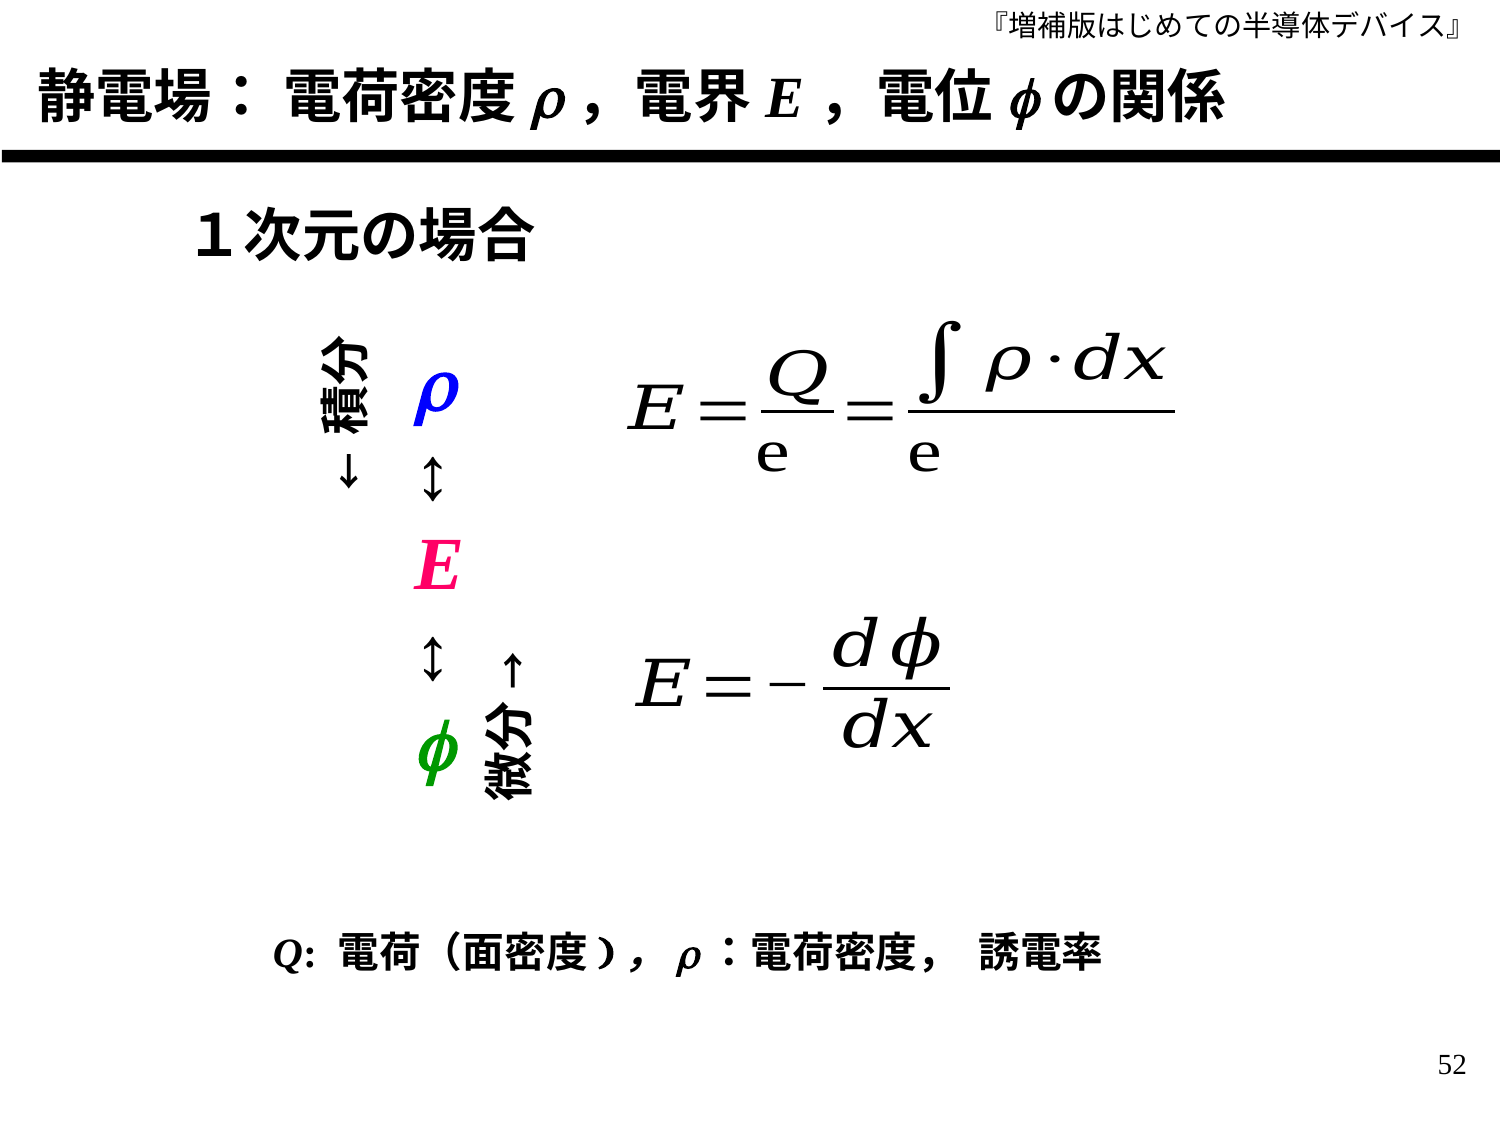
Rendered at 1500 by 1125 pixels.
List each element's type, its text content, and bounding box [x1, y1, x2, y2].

text_box ← 積分 [305, 309, 381, 506]
text_box 微分 → [470, 637, 545, 816]
slide_number 52 [1169, 1025, 1483, 1100]
text_box r ↕ E ↕ f [399, 327, 518, 793]
text_box １次元の場合 [171, 190, 591, 275]
title 静電場： 電荷密度r，電界E，電位fの関係 [37, 30, 1329, 129]
